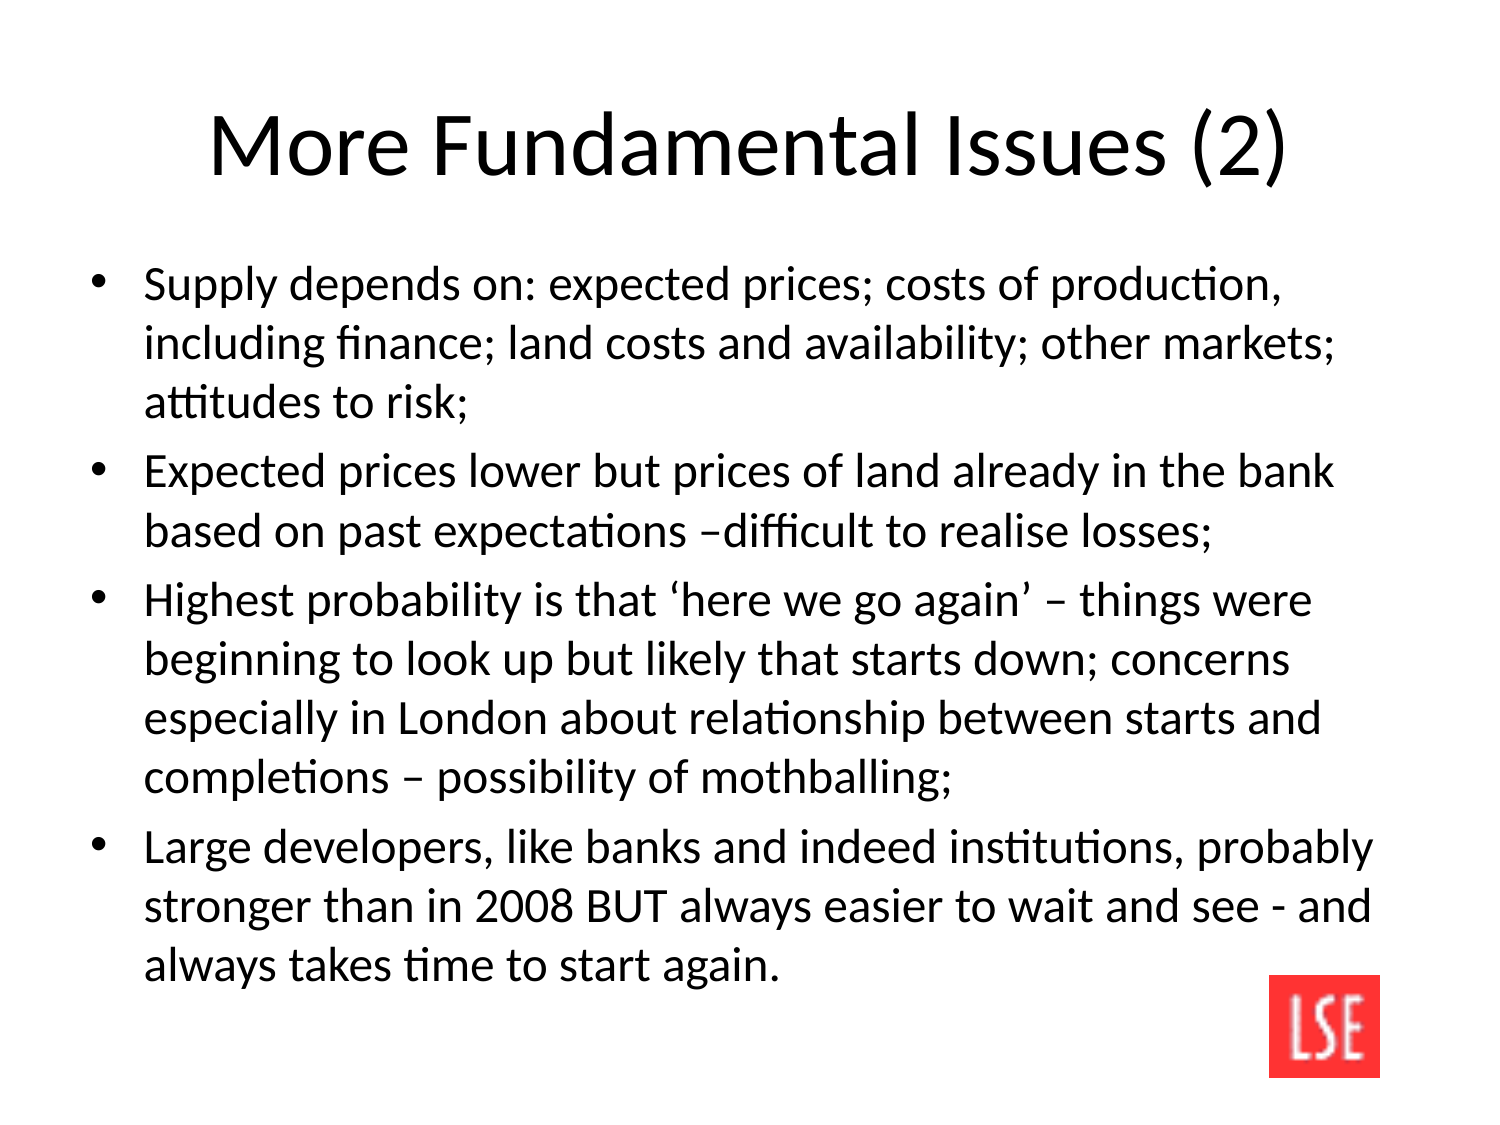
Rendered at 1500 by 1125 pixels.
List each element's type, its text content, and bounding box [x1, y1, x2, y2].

title More Fundamental Issues (2) [75, 45, 1425, 233]
list Supply depends on: expected prices; costs of production, including finance; land costs and availability; other markets; attitudes to risk; Expected prices lower but prices of land already in the bank based on past expectations –difficult to realise losses; Highest probability is that ‘here we go again’ – things were beginning to look up but likely that starts down; concerns especially in London about relationship between starts and completions – possibility of mothballing; Large developers, like banks and indeed institutions, probably stronger than in 2008 BUT always easier to wait and see - and always takes time to start again. [75, 243, 1425, 1005]
picture [1269, 975, 1380, 1078]
